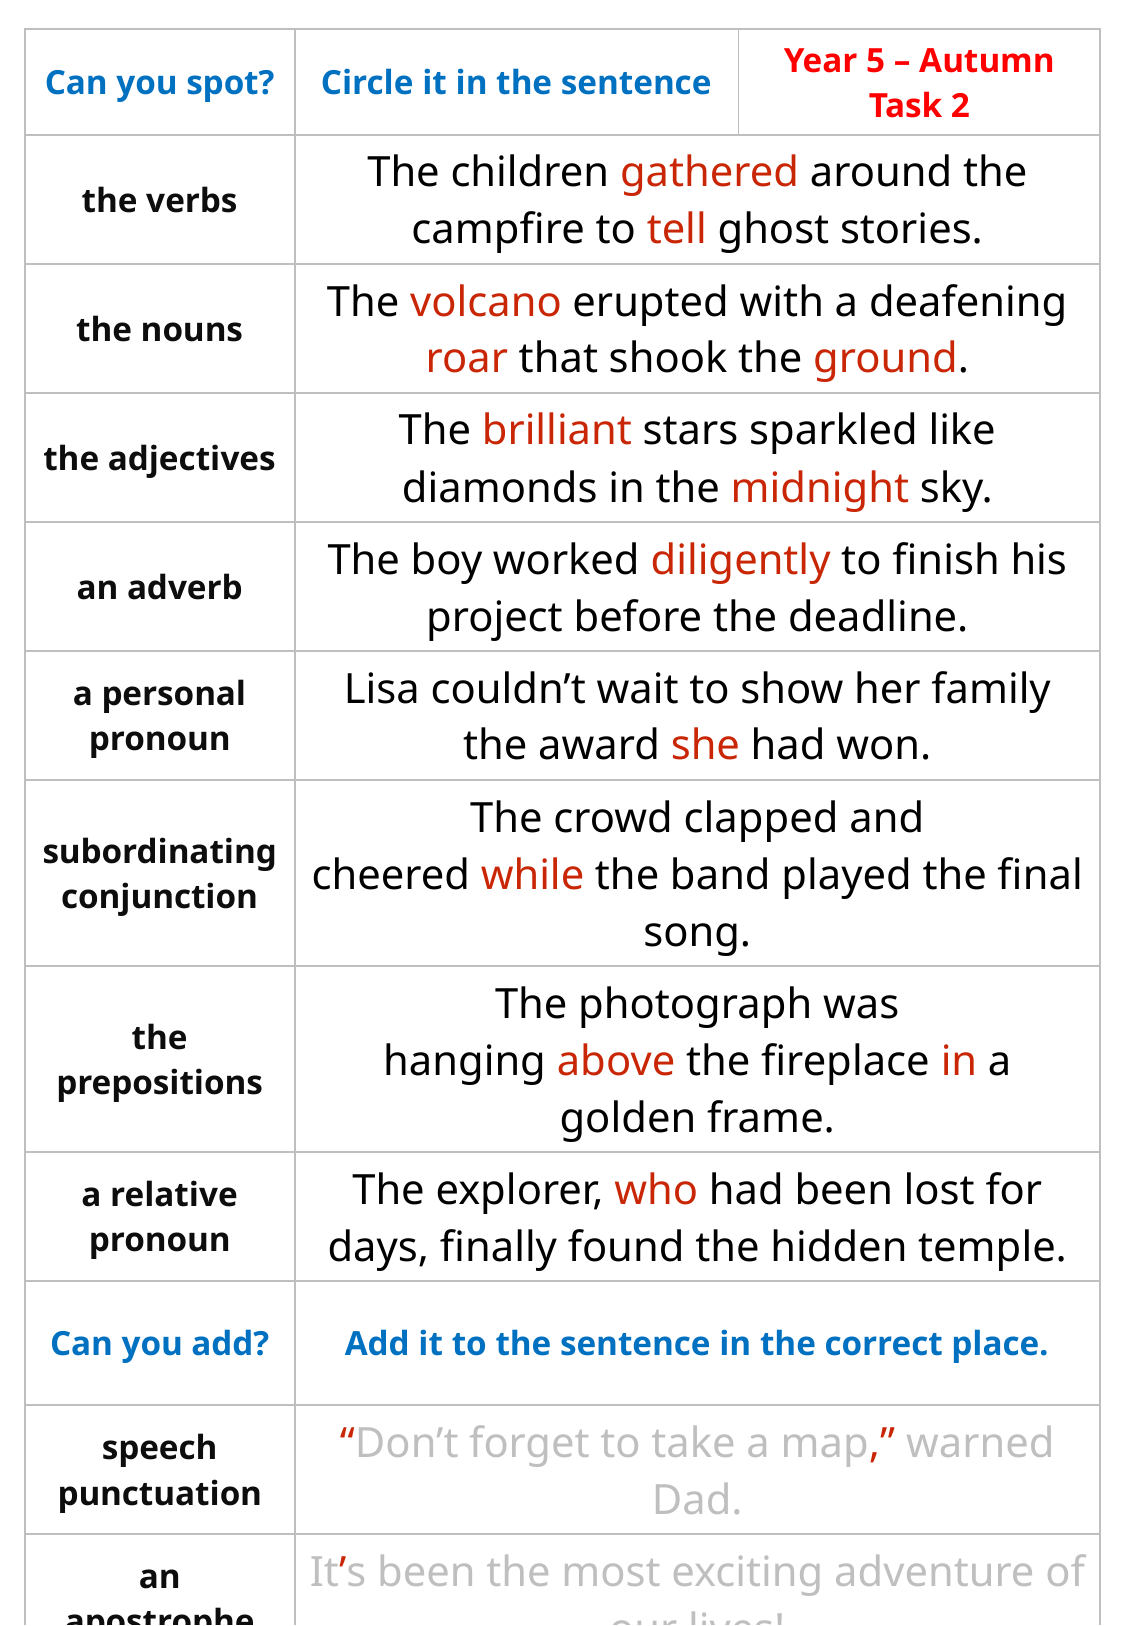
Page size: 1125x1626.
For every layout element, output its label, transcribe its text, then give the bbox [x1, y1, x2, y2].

table_cell Add it to the sentence in the correct place. [296, 1282, 1099, 1404]
table_cell speech punctuation [26, 1406, 294, 1533]
table_cell The crowd clapped and cheered while the band played the final song. [296, 781, 1099, 965]
table_cell a relative pronoun [26, 1153, 294, 1280]
table_cell the prepositions [26, 967, 294, 1151]
table_cell The explorer, who had been lost for days, finally found the hidden temple. [296, 1153, 1099, 1280]
table_cell The brilliant stars sparkled like diamonds in the midnight sky. [296, 394, 1099, 521]
table_cell It’s been the most exciting adventure of our lives! [296, 1535, 1099, 1625]
table_header Can you spot? [26, 30, 294, 134]
table_cell The boy worked diligently to finish his project before the deadline. [296, 523, 1099, 650]
table_cell The volcano erupted with a deafening roar that shook the ground. [296, 265, 1099, 392]
table_header Year 5 – Autumn Task 2 [739, 30, 1099, 134]
table_cell the verbs [26, 136, 294, 263]
table_cell an apostrophe [26, 1535, 294, 1625]
table_cell subordinating conjunction [26, 781, 294, 965]
table_cell a personal pronoun [26, 652, 294, 779]
table_cell Lisa couldn’t wait to show her family the award she had won. [296, 652, 1099, 779]
table_cell The children gathered around the campfire to tell ghost stories. [296, 136, 1099, 263]
table_cell the nouns [26, 265, 294, 392]
table_cell The photograph was hanging above the fireplace in a golden frame. [296, 967, 1099, 1151]
table_header Circle it in the sentence [296, 30, 738, 134]
table_cell the adjectives [26, 394, 294, 521]
table_cell “Don’t forget to take a map,” warned Dad. [296, 1406, 1099, 1533]
table_cell Can you add? [26, 1282, 294, 1404]
table_cell an adverb [26, 523, 294, 650]
